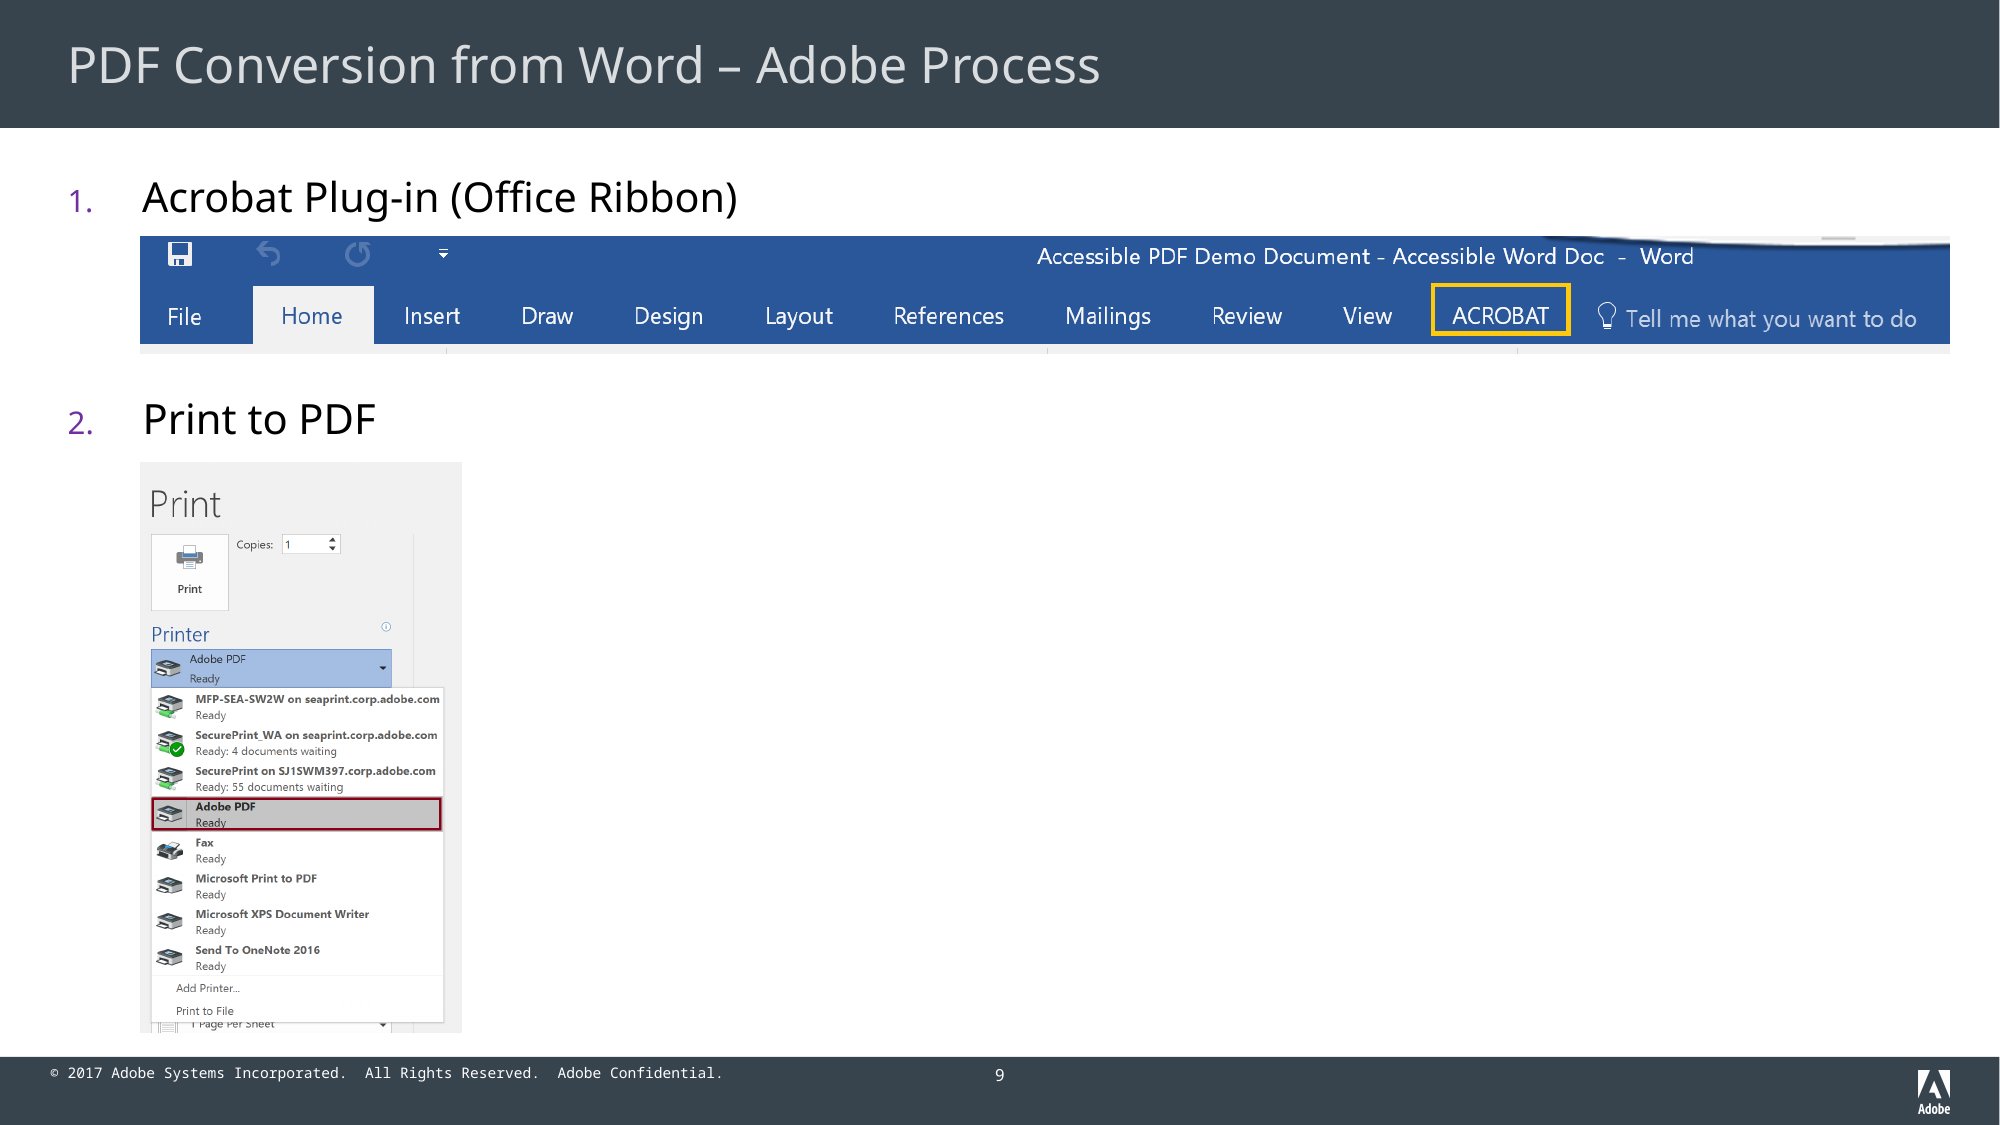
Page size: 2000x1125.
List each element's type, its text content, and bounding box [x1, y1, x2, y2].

list Acrobat Plug-in (Office Ribbon) [49, 162, 1950, 230]
picture [140, 235, 1950, 354]
picture [140, 462, 462, 1033]
picture [1918, 1070, 1950, 1114]
slide_number 9 [916, 1062, 1083, 1091]
text_box Print to PDF [49, 384, 1950, 462]
title PDF Conversion from Word – Adobe Process [49, 30, 1950, 98]
